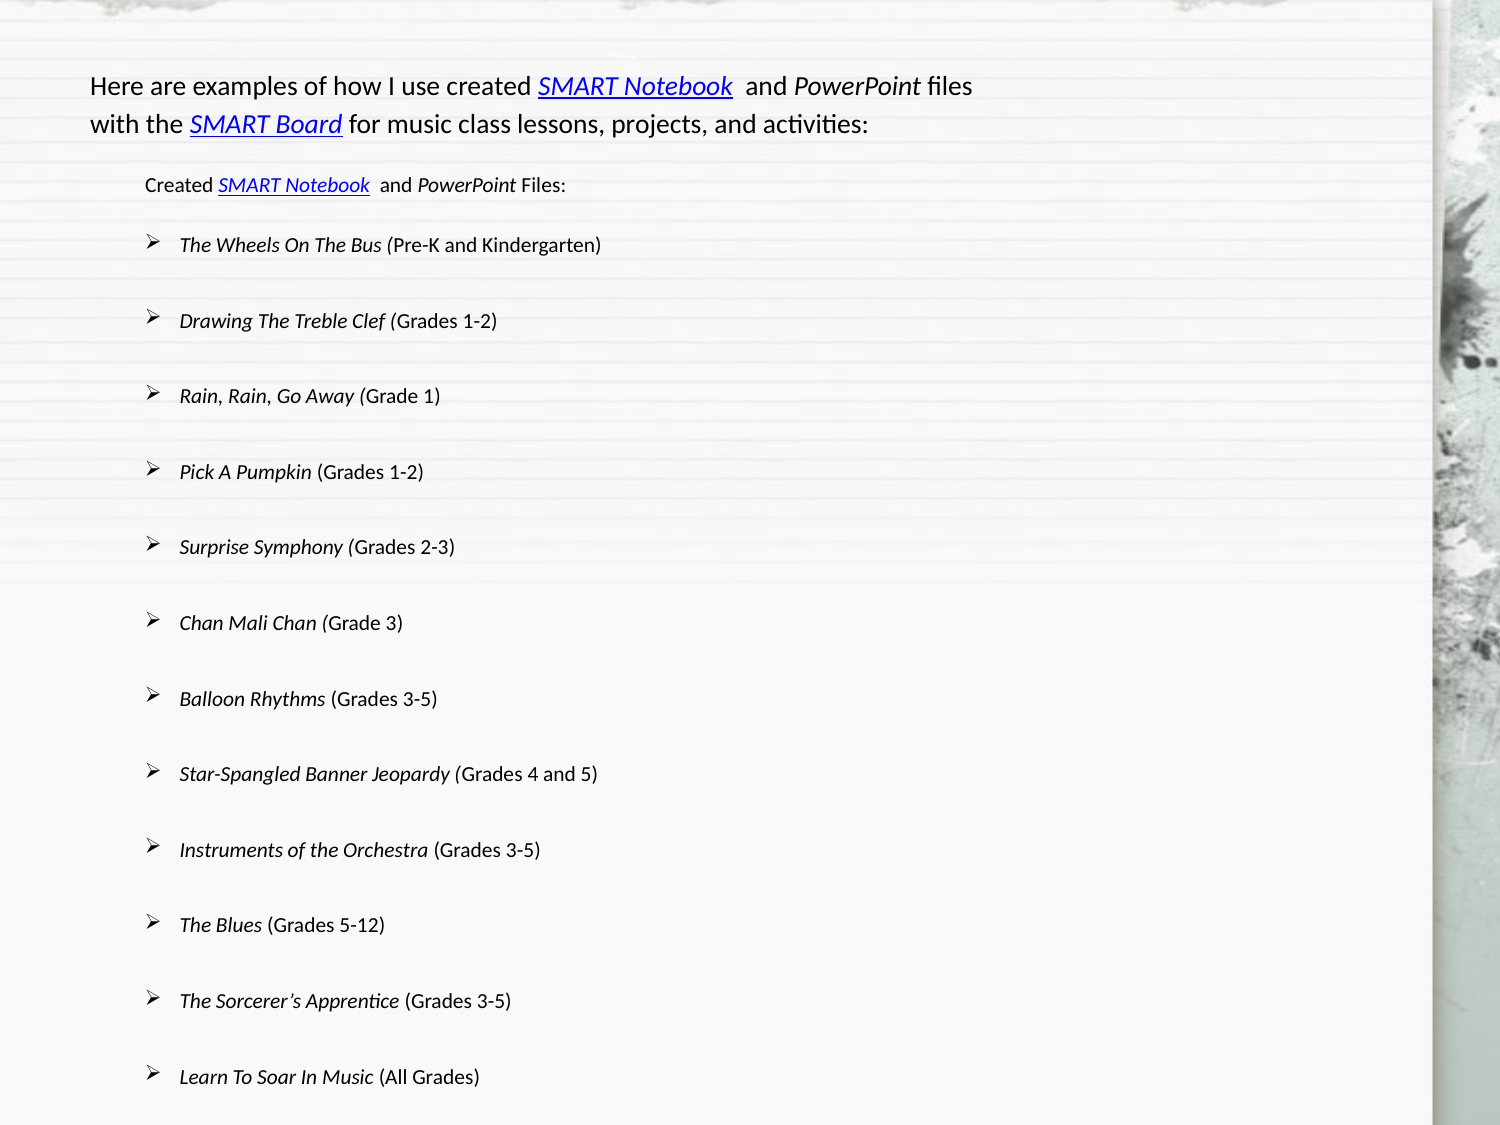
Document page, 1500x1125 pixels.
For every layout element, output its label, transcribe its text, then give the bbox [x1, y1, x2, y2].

picture [0, 0, 1500, 1125]
list Here are examples of how I use created SMART Notebook and PowerPoint files with the SMART Board for music class lessons, projects, and activities: Created SMART Notebook and PowerPoint Files: The Wheels On The Bus (Pre-K and Kindergarten) Drawing The Treble Clef (Grades 1-2) Rain, Rain, Go Away (Grade 1) Pick A Pumpkin (Grades 1-2) Surprise Symphony (Grades 2-3) Chan Mali Chan (Grade 3) Balloon Rhythms (Grades 3-5) Star-Spangled Banner Jeopardy (Grades 4 and 5) Instruments of the Orchestra (Grades 3-5) The Blues (Grades 5-12) The Sorcerer’s Apprentice (Grades 3-5) Learn To Soar In Music (All Grades) [75, 60, 1425, 1102]
